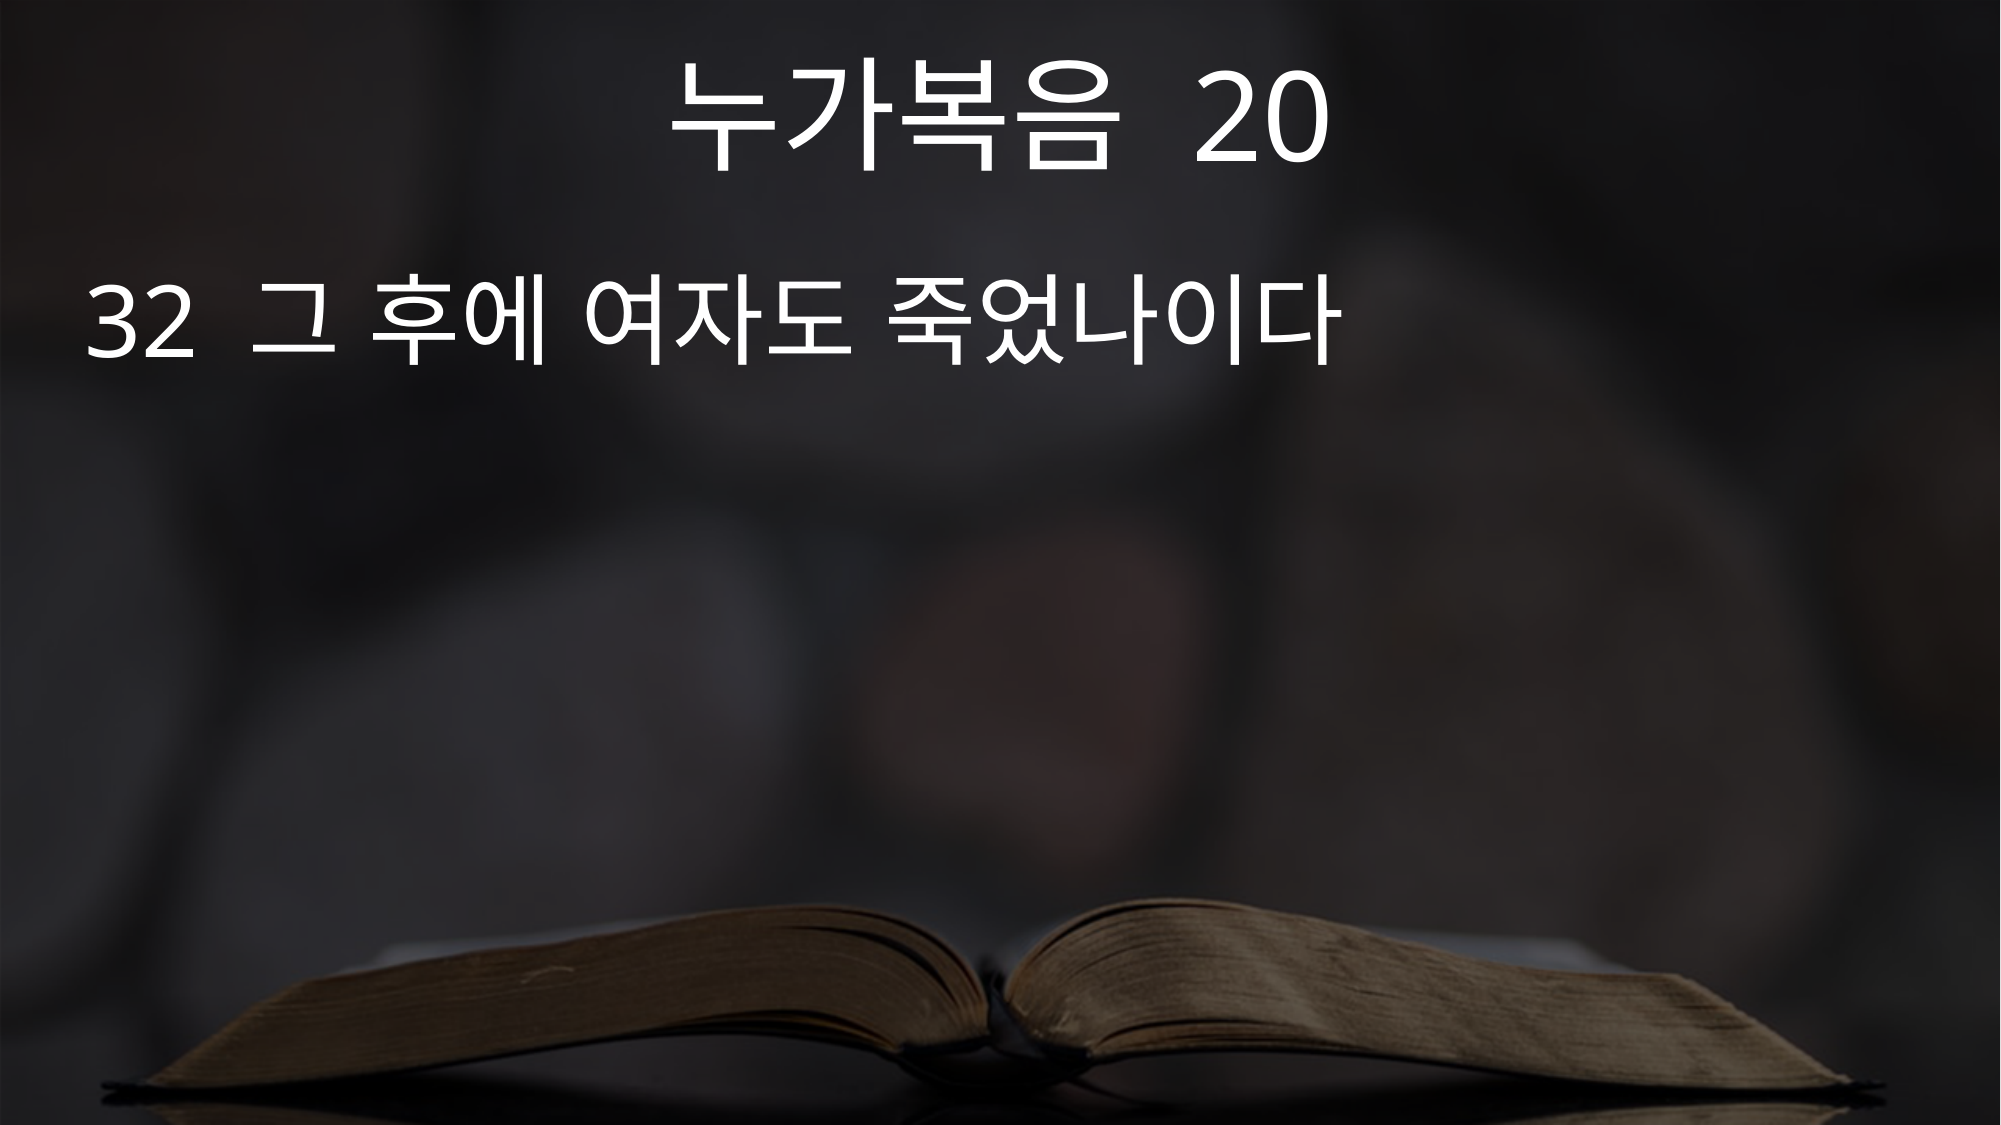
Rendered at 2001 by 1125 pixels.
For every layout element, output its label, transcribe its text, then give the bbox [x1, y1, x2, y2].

list 32 그 후에 여자도 죽었나이다 [69, 263, 1953, 423]
picture [0, 0, 2001, 1125]
footer 누가복음 20 [0, 32, 2000, 192]
